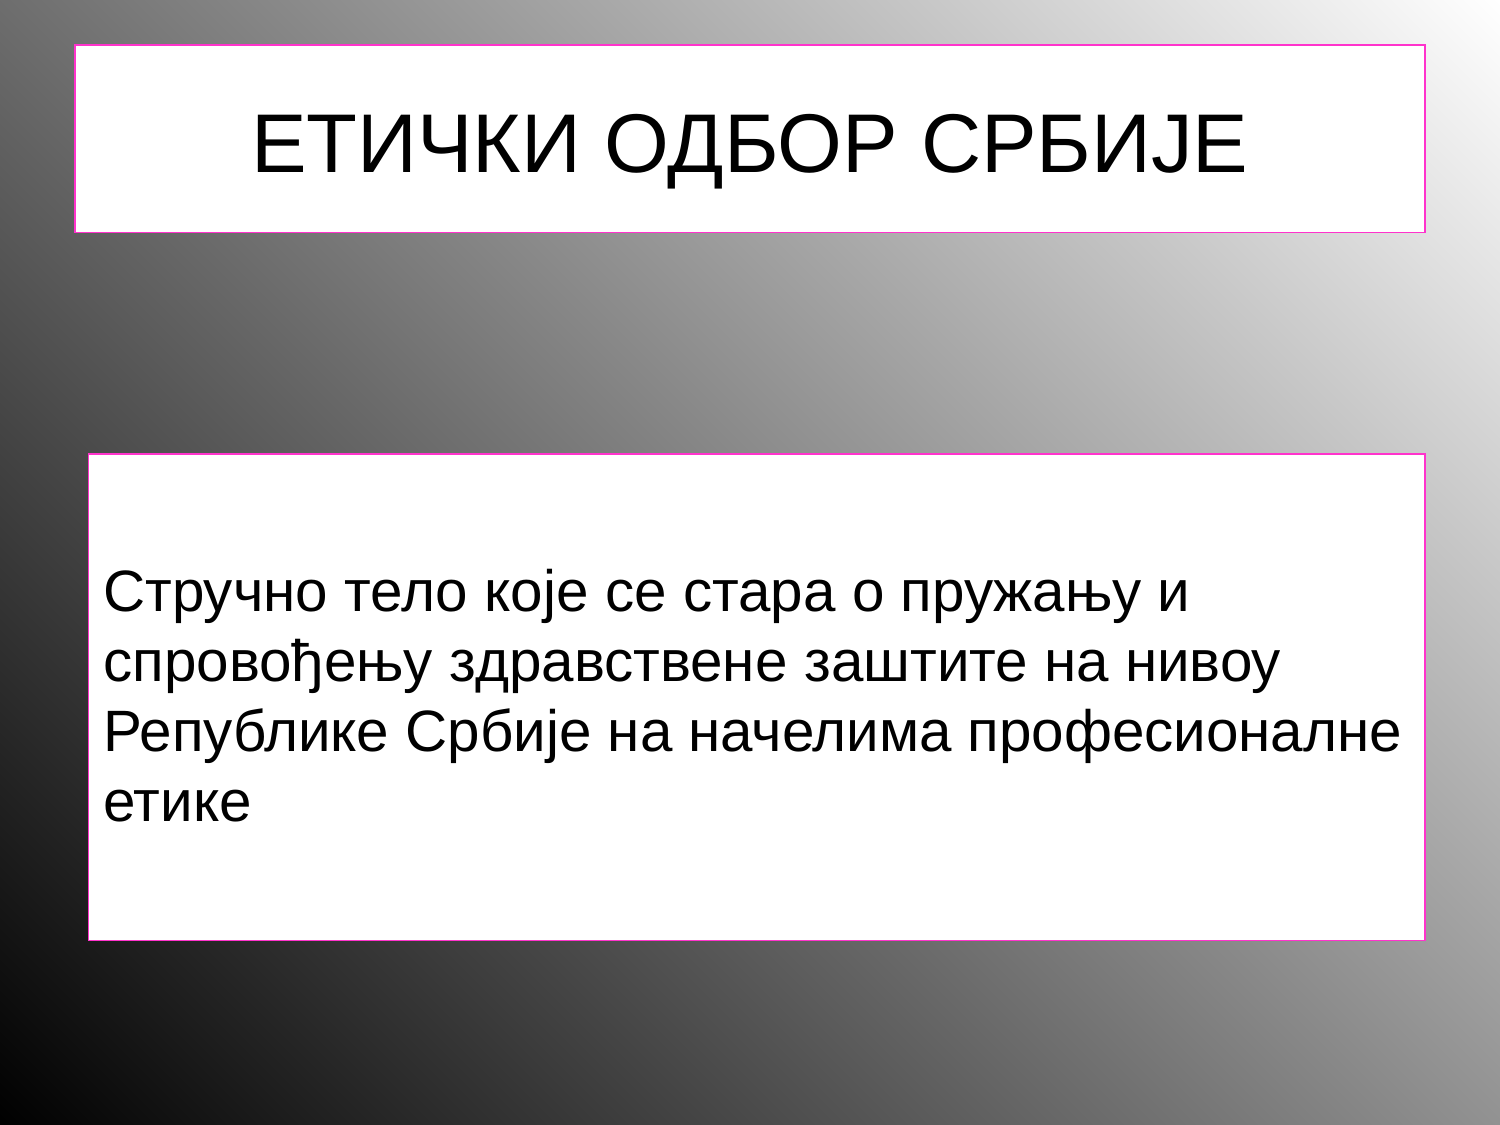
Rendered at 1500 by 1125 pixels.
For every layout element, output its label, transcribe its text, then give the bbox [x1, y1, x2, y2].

title ЕТИЧКИ ОДБОР СРБИЈЕ [74, 44, 1426, 233]
list Стручно тело које се стара о пружању и спровођењу здравствене заштите на нивоу Републике Србије на начелима професионалне етике [88, 453, 1426, 941]
